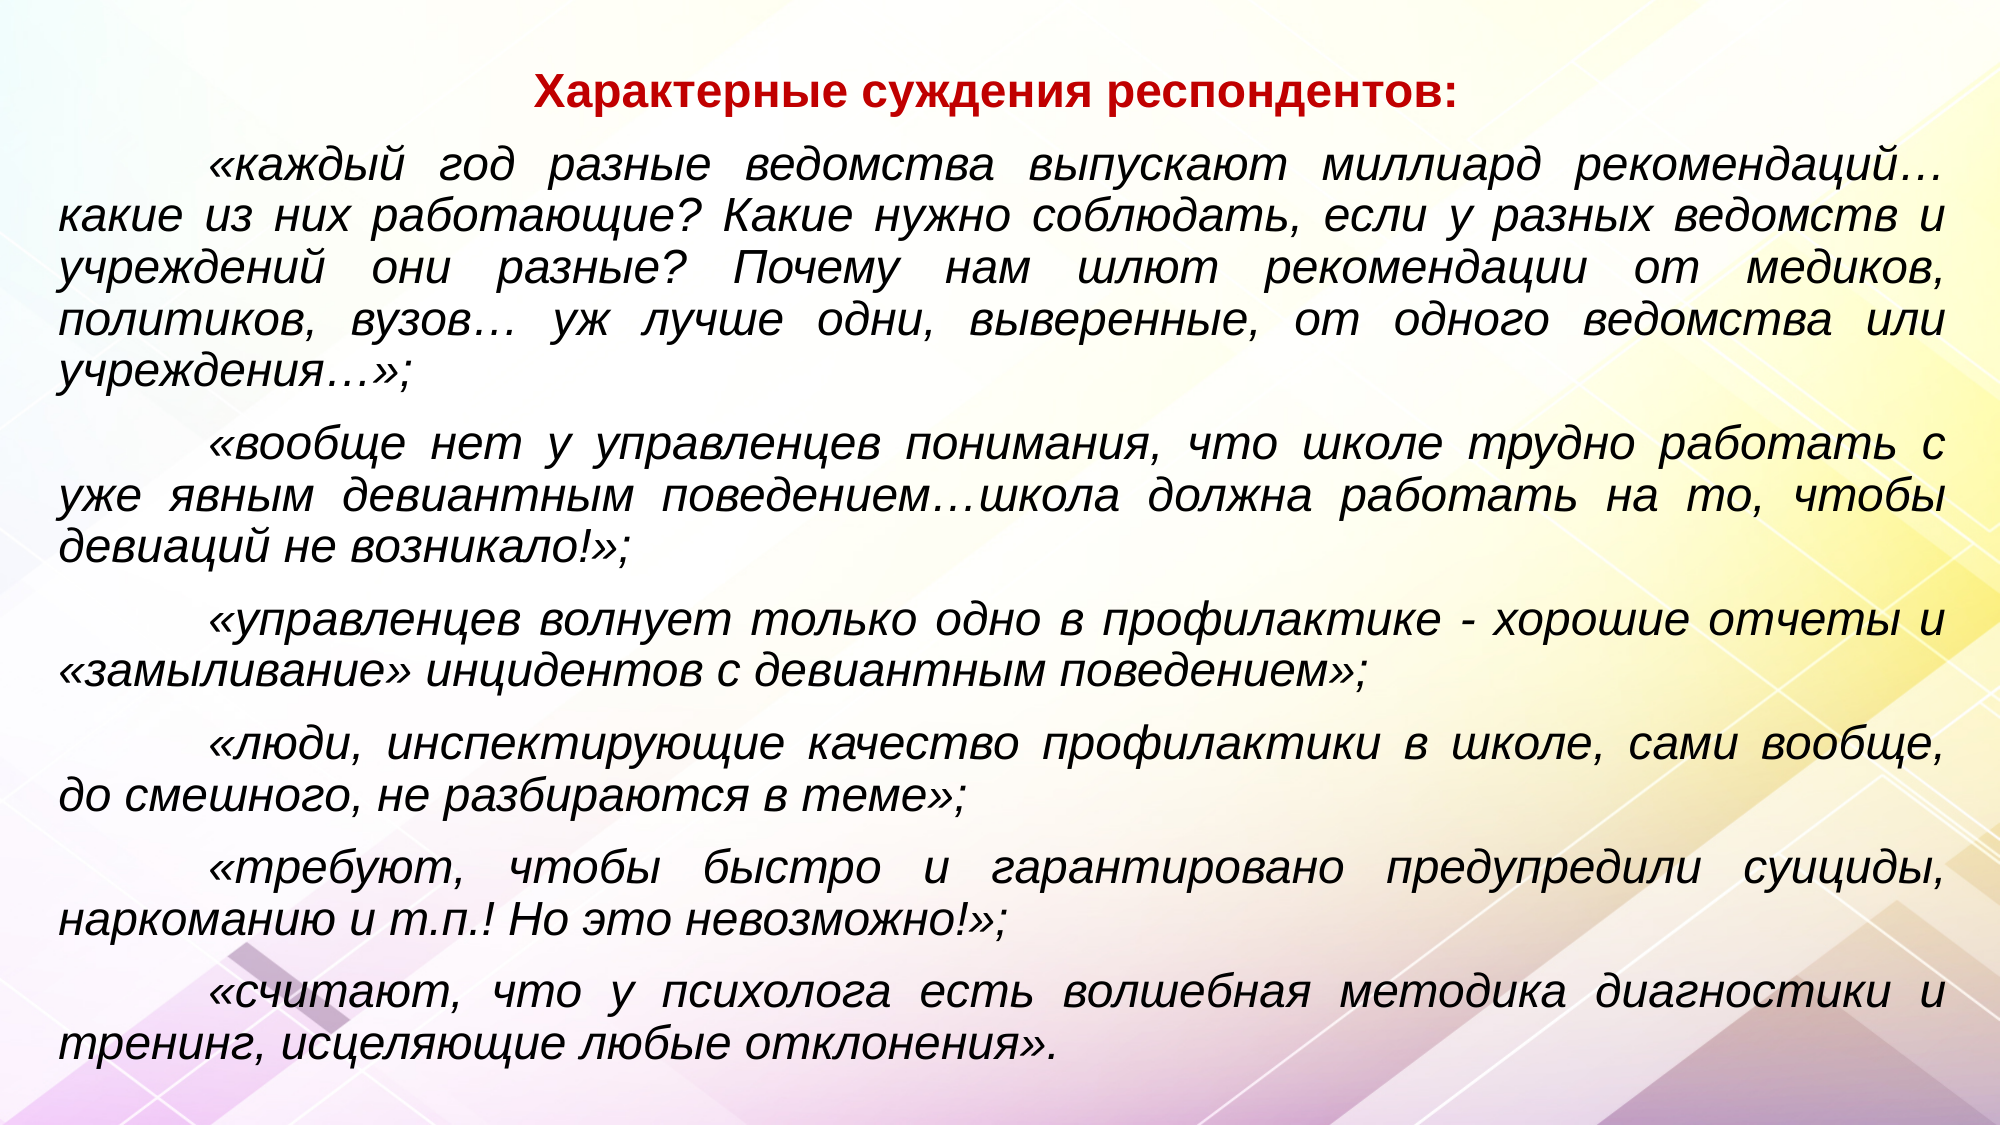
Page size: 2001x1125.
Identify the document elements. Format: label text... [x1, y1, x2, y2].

picture [0, 0, 2000, 1125]
list Характерные суждения респондентов: «каждый год разные ведомства выпускают миллиард рекомендаций…какие из них работающие? Какие нужно соблюдать, если у разных ведомств и учреждений они разные? Почему нам шлют рекомендации от медиков, политиков, вузов… уж лучше одни, выверенные, от одного ведомства или учреждения…»; «вообще нет у управленцев понимания, что школе трудно работать с уже явным девиантным поведением…школа должна работать на то, чтобы девиаций не возникало!»; «управленцев волнует только одно в профилактике - хорошие отчеты и «замыливание» инцидентов с девиантным поведением»; «люди, инспектирующие качество профилактики в школе, сами вообще, до смешного, не разбираются в теме»; «требуют, чтобы быстро и гарантировано предупредили суициды, наркоманию и т.п.! Но это невозможно!»; «считают, что у психолога есть волшебная методика диагностики и тренинг, исцеляющие любые отклонения». [43, 58, 1964, 1014]
